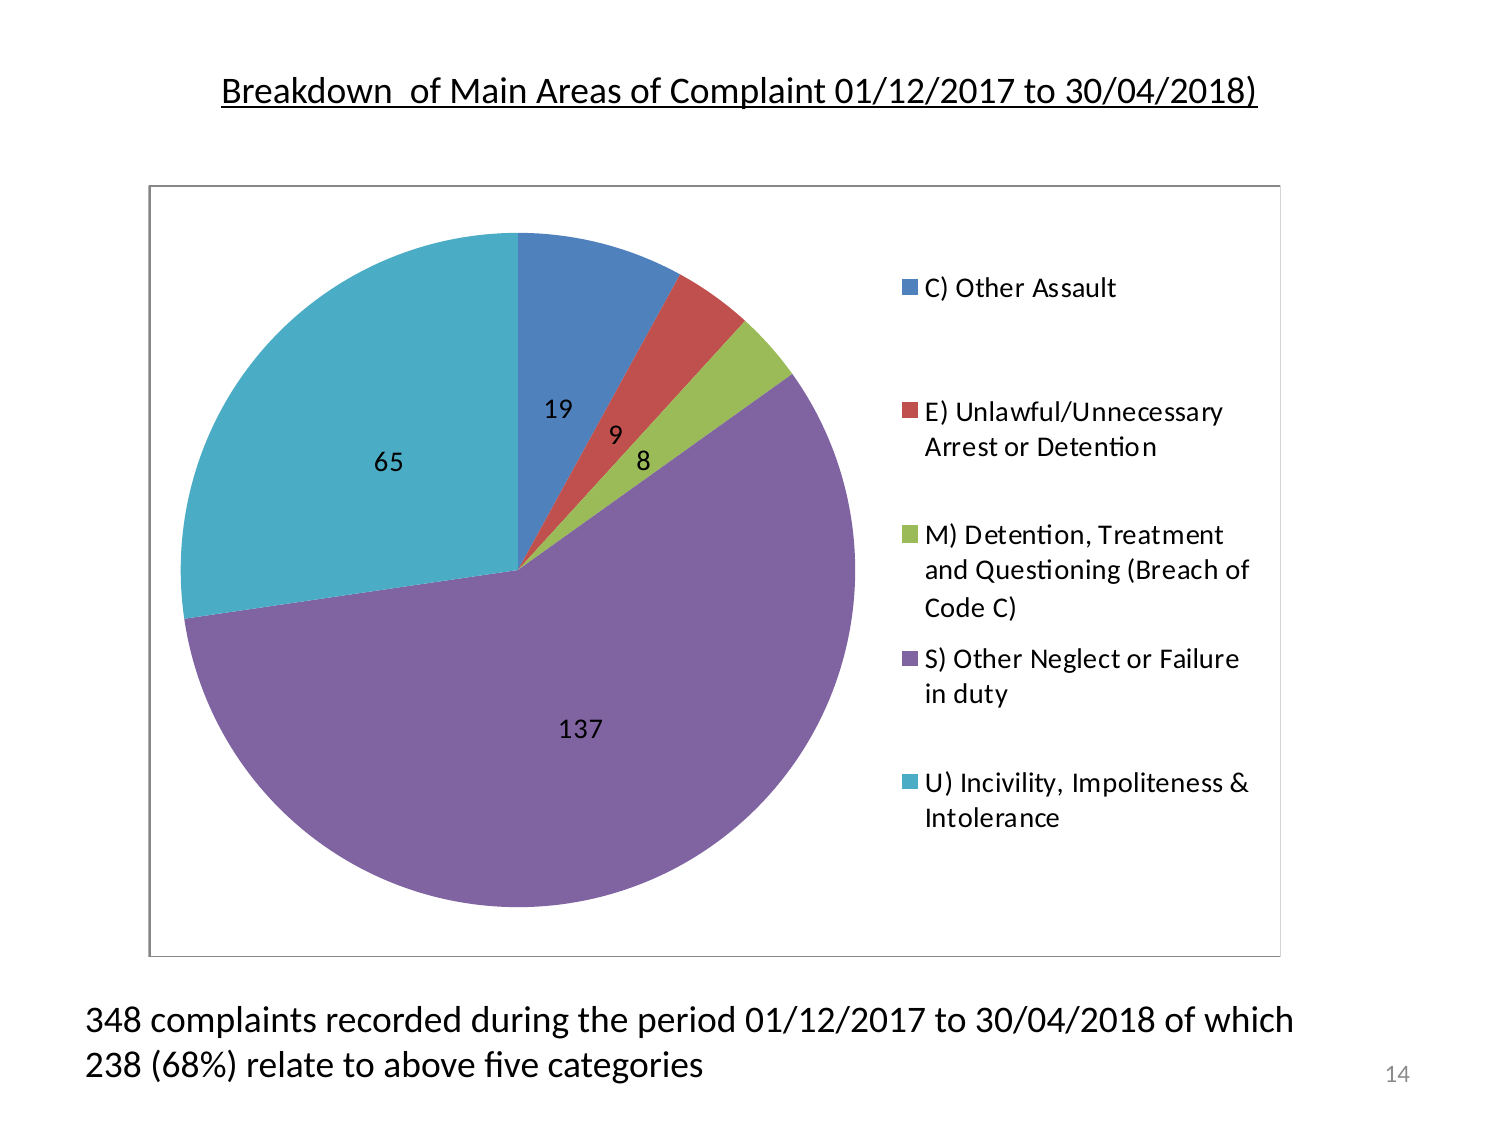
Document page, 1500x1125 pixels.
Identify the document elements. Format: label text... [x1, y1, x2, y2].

text_box Breakdown of Main Areas of Complaint 01/12/2017 to 30/04/2018) [206, 58, 1329, 118]
text_box 348 complaints recorded during the period 01/12/2017 to 30/04/2018 of which 238 (68%) relate to above five categories [70, 987, 1365, 1093]
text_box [148, 184, 1281, 957]
slide_number 14 [1074, 1042, 1425, 1103]
